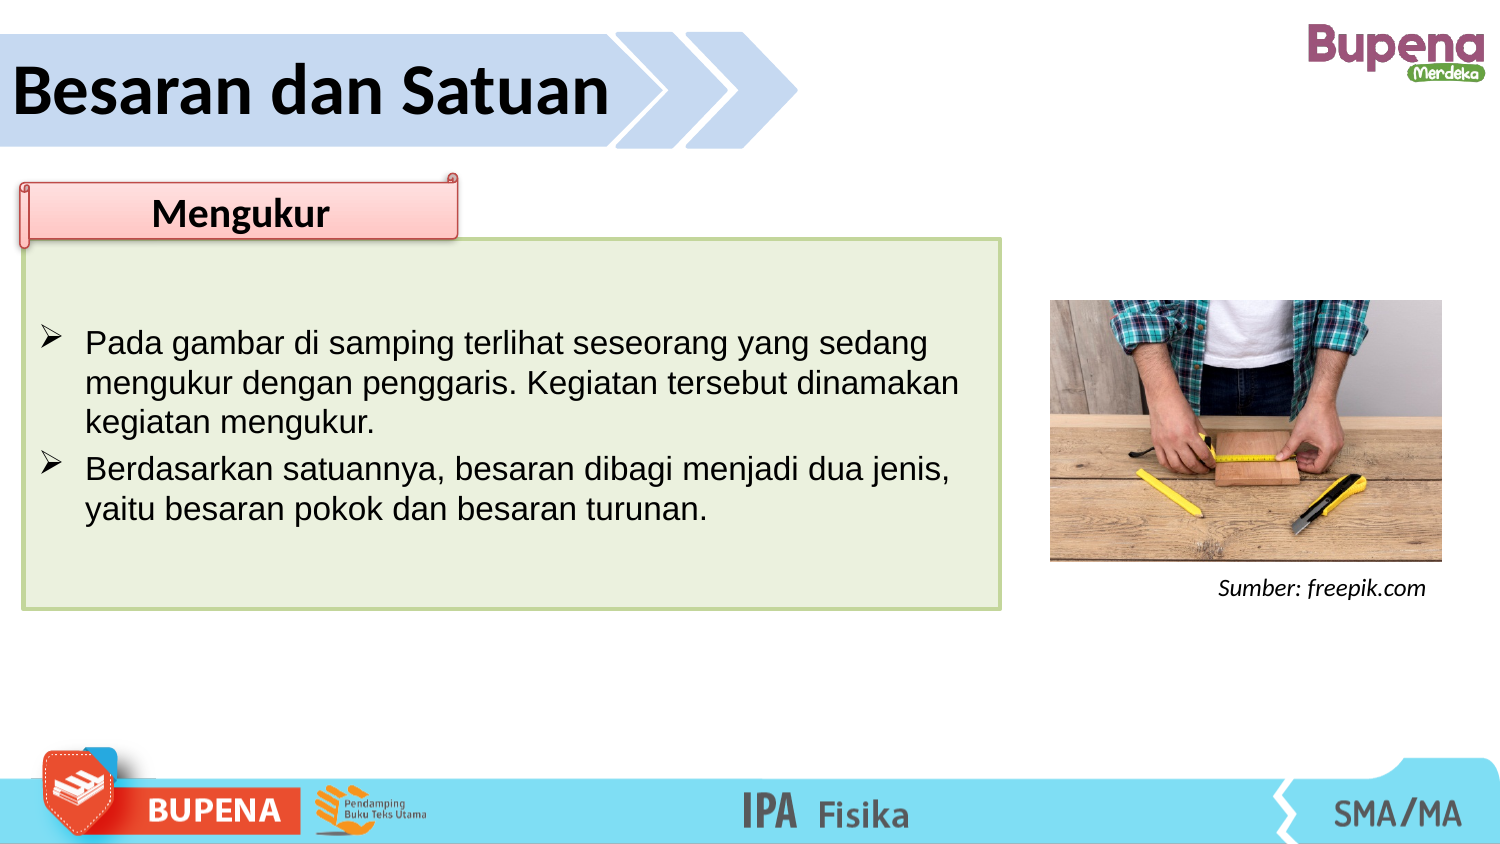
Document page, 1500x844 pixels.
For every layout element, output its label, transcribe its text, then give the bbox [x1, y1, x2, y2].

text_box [0, 33, 1238, 147]
text_box Mengukur [19, 172, 459, 250]
text_box Pada gambar di samping terlihat seseorang yang sedang mengukur dengan penggaris. Kegiatan tersebut dinamakan kegiatan mengukur. Berdasarkan satuannya, besaran dibagi menjadi dua jenis, yaitu besaran pokok dan besaran turunan. [21, 237, 1002, 611]
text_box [1049, 300, 1442, 610]
picture [1299, 21, 1494, 85]
picture [0, 734, 1500, 844]
